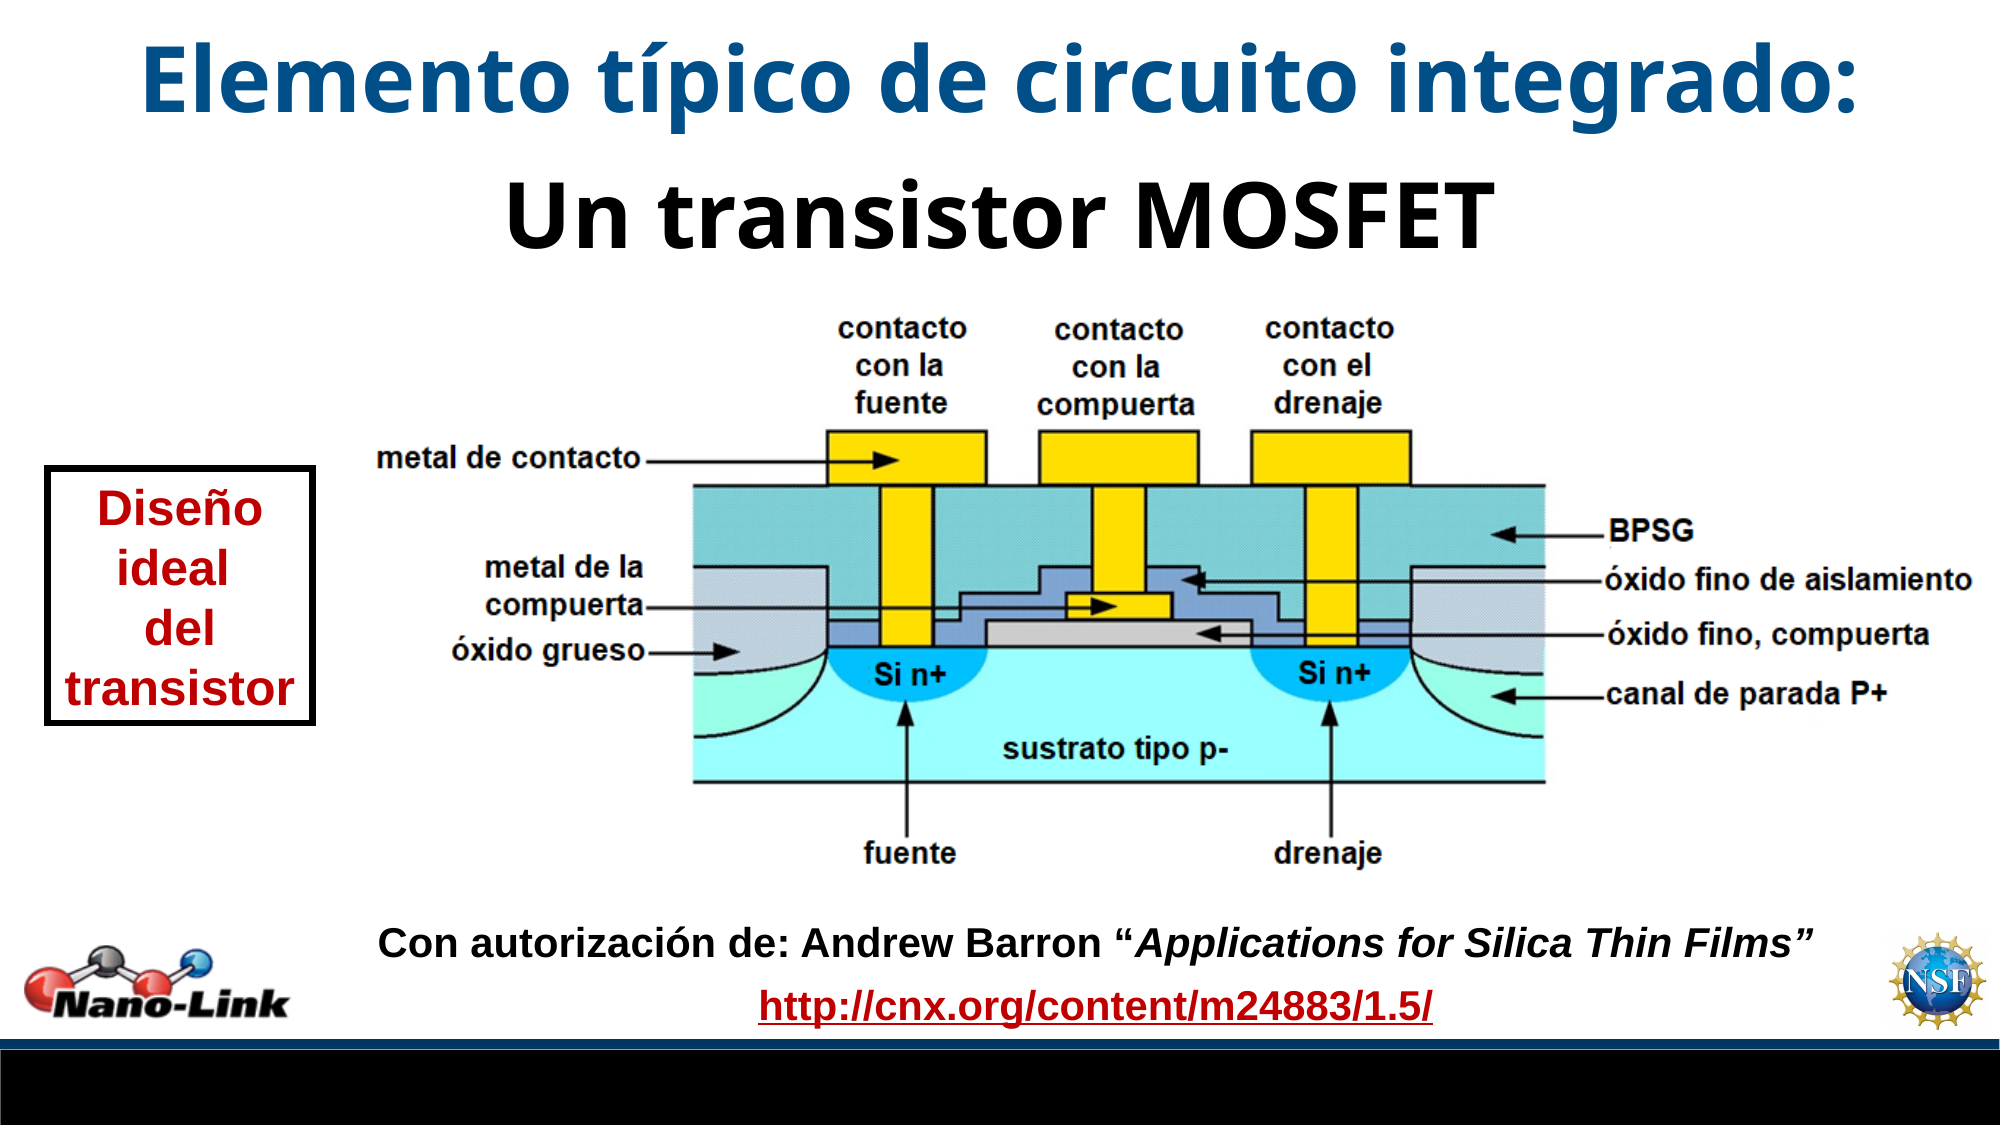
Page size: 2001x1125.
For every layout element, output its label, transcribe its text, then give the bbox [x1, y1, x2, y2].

picture [374, 308, 1974, 876]
text_box Con autorización de: Andrew Barron “Applications for Silica Thin Films” http://cnx.org/content/m24883/1.5/ [304, 908, 1887, 1036]
picture [1886, 931, 1988, 1032]
text_box Diseño ideal del transistor [47, 468, 313, 724]
picture [16, 935, 305, 1032]
text_box Elemento típico de circuito integrado: Un transistor MOSFET [0, 24, 2000, 263]
